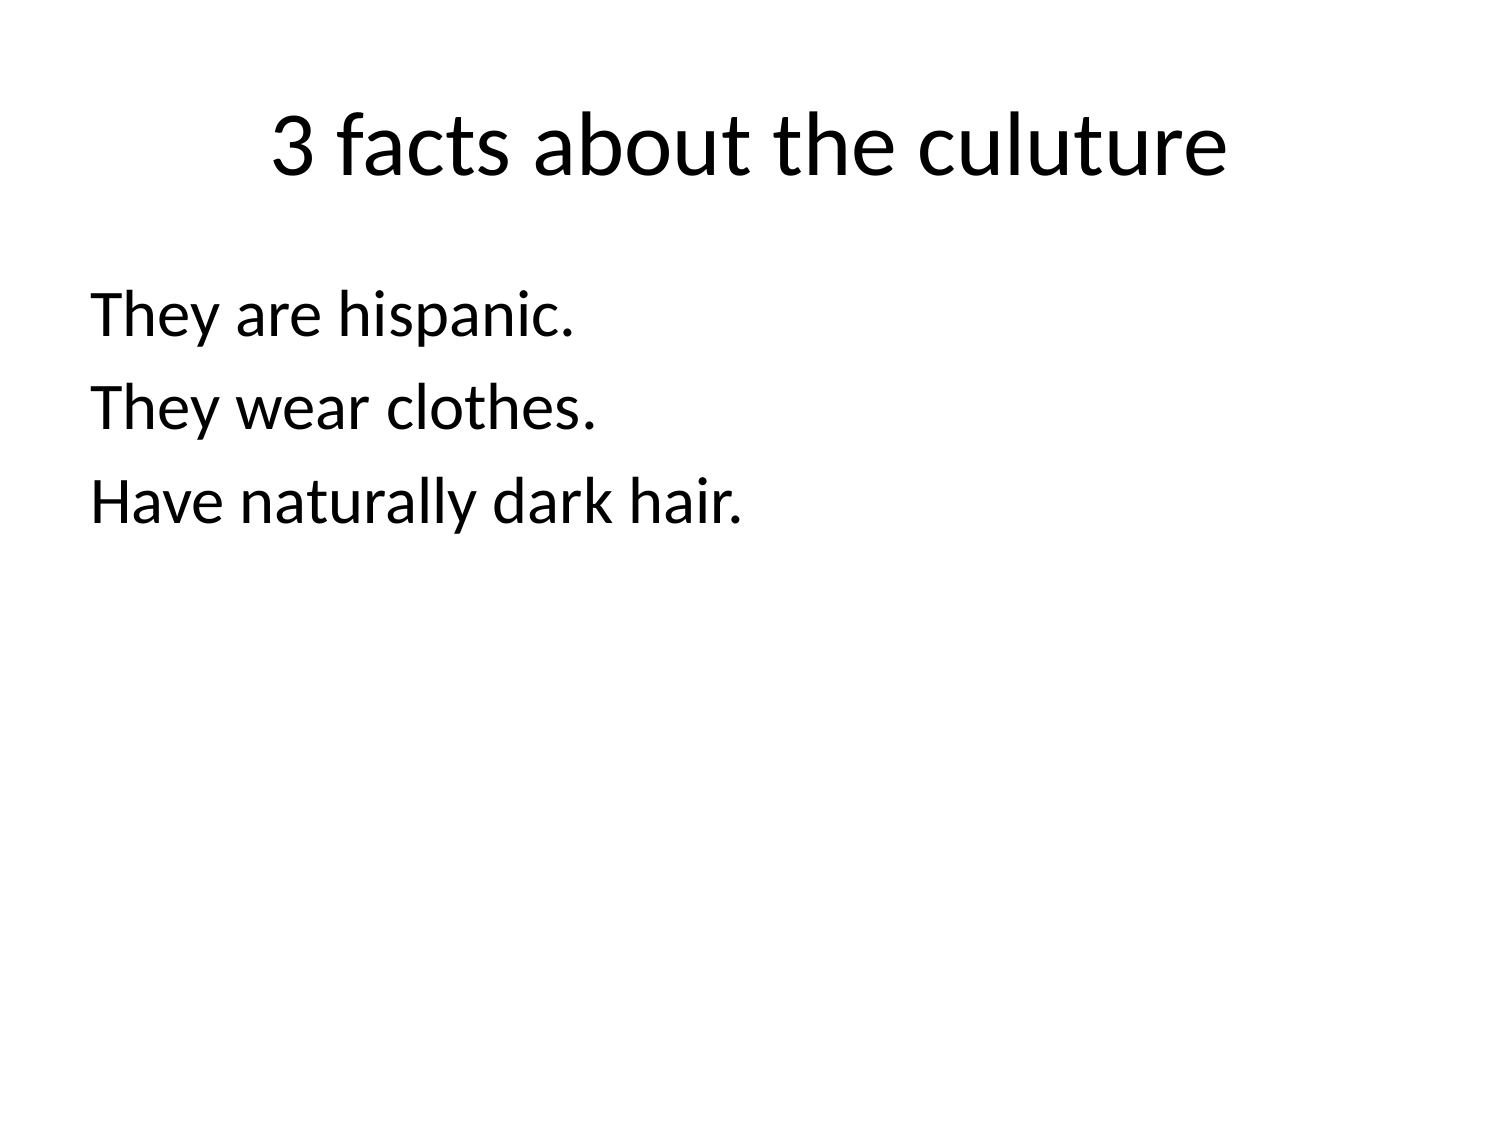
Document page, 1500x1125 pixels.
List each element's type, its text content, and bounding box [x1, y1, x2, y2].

title 3 facts about the culuture [75, 45, 1425, 233]
list They are hispanic. They wear clothes. Have naturally dark hair. [75, 262, 1425, 1005]
